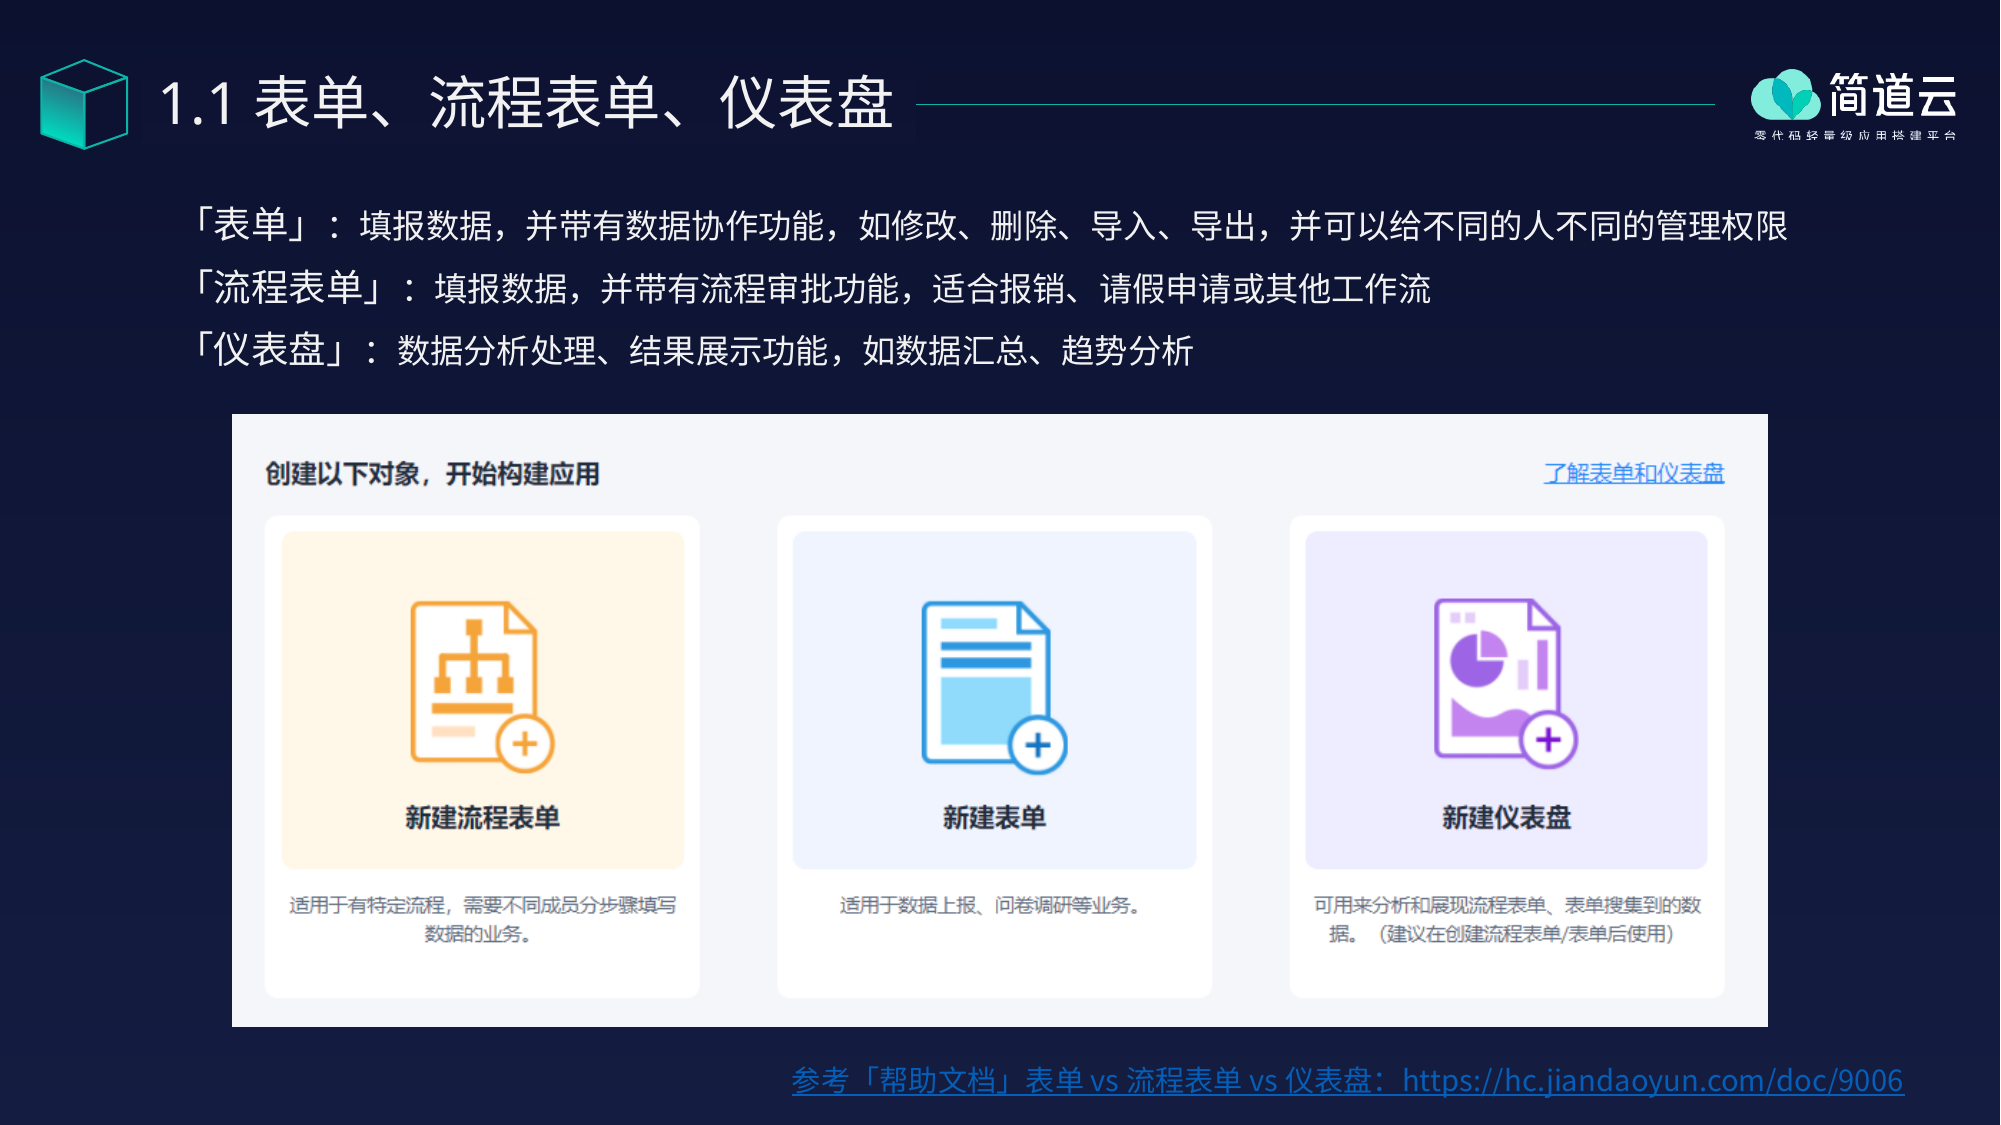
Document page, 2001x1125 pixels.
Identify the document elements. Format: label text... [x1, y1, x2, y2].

text_box 「表单」：填报数据，并带有数据协作功能，如修改、删除、导入、导出，并可以给不同的人不同的管理权限 [161, 193, 1839, 254]
text_box 「流程表单」：填报数据，并带有流程审批功能，适合报销、请假申请或其他工作流 [161, 256, 1496, 316]
text_box 参考「帮助文档」表单 vs 流程表单 vs 仪表盘：https://hc.jiandaoyun.com/doc/9006 [777, 1055, 1986, 1113]
text_box 「仪表盘」：数据分析处理、结果展示功能，如数据汇总、趋势分析 [161, 318, 1274, 378]
picture [232, 414, 1768, 1027]
text_box 1.1表单、流程表单、仪表盘 [142, 58, 916, 144]
